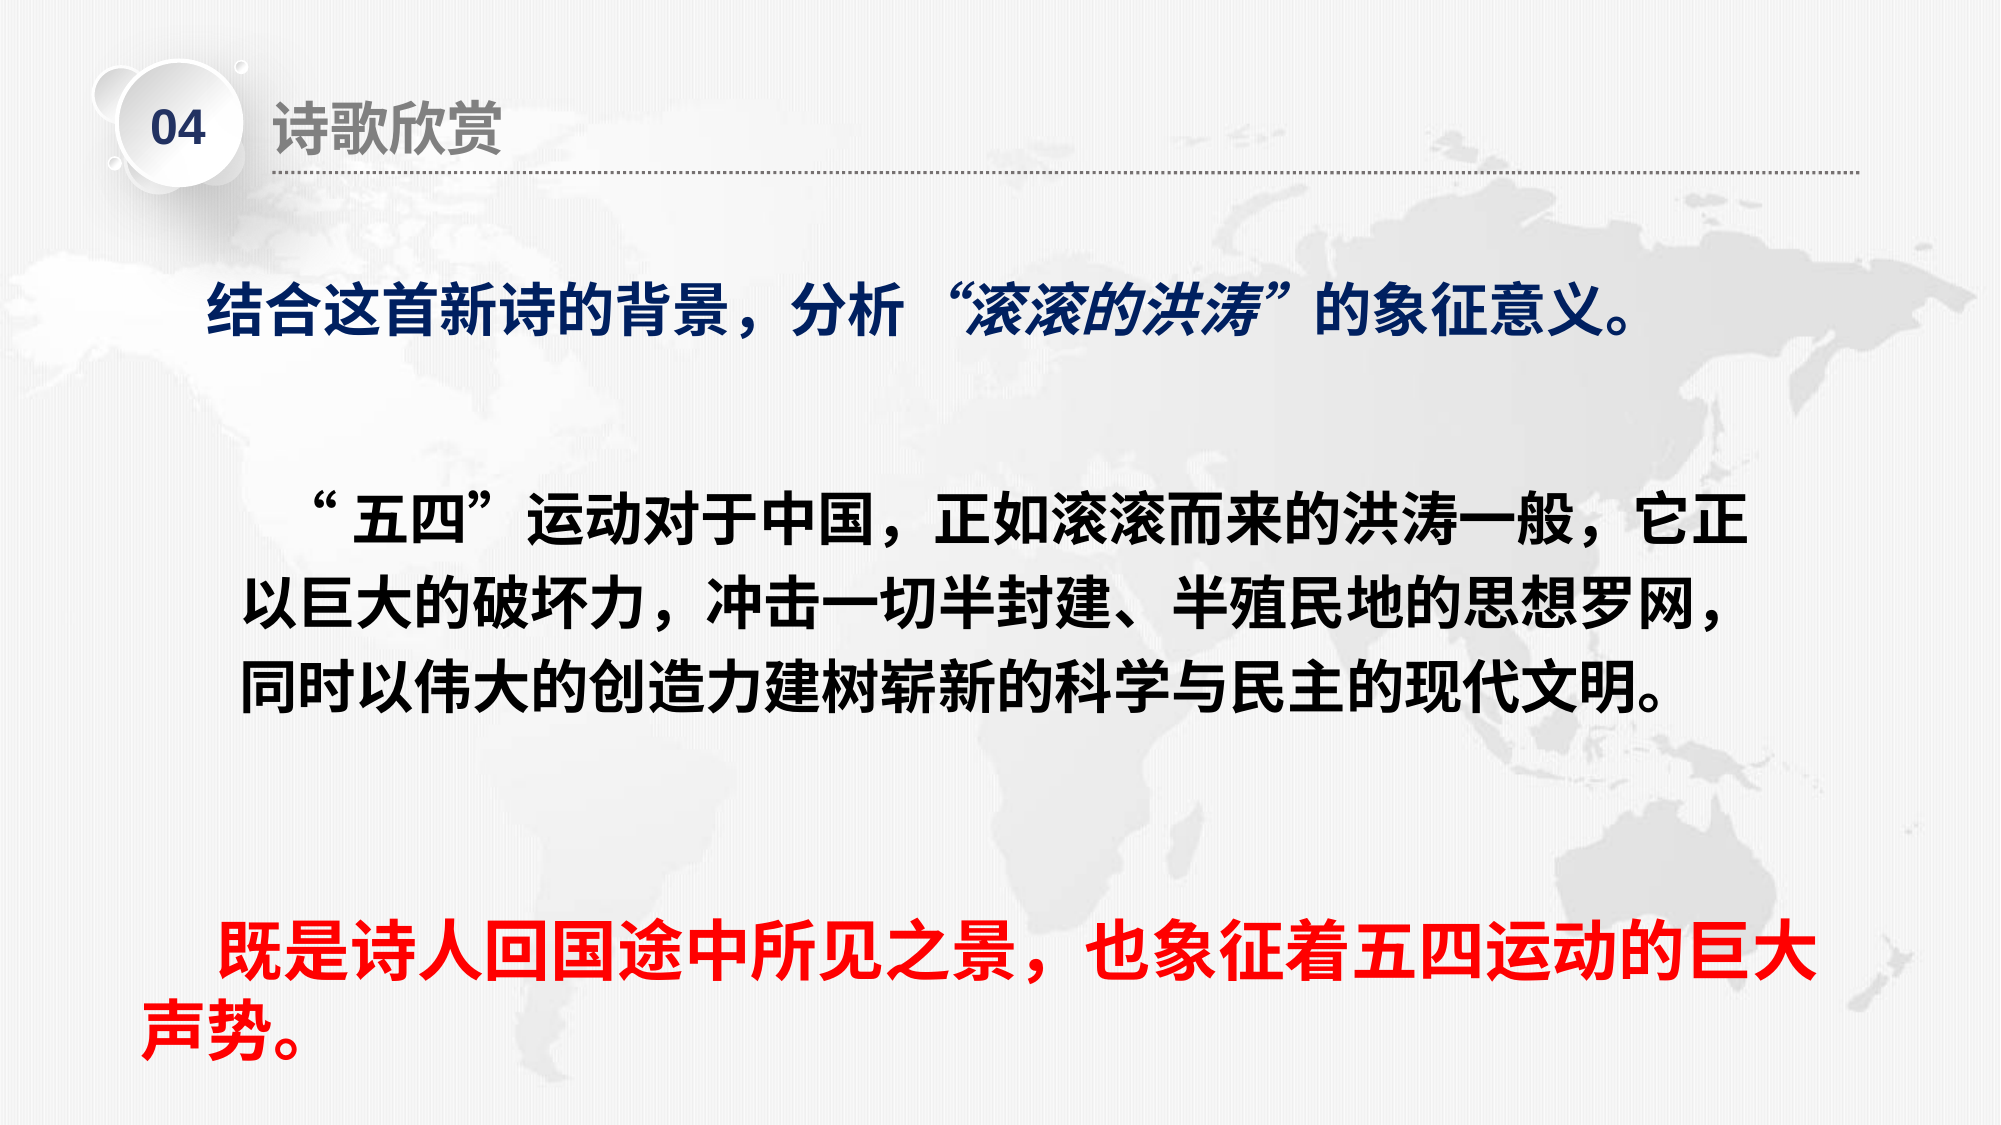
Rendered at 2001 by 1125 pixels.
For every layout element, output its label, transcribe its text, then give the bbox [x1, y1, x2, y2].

text_box “五四”运动对于中国，正如滚滚而来的洪涛一般，它正以巨大的破坏力，冲击一切半封建、半殖民地的思想罗网，同时以伟大的创造力建树崭新的科学与民主的现代文明。 [224, 461, 1765, 728]
text_box 结合这首新诗的背景，分析“滚滚的洪涛”的象征意义。 [192, 266, 1837, 351]
picture [0, 0, 2000, 1125]
text_box 既是诗人回国途中所见之景，也象征着五四运动的巨大声势。 [125, 900, 1890, 1076]
text_box 诗歌欣赏 [257, 92, 1407, 205]
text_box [92, 60, 248, 193]
